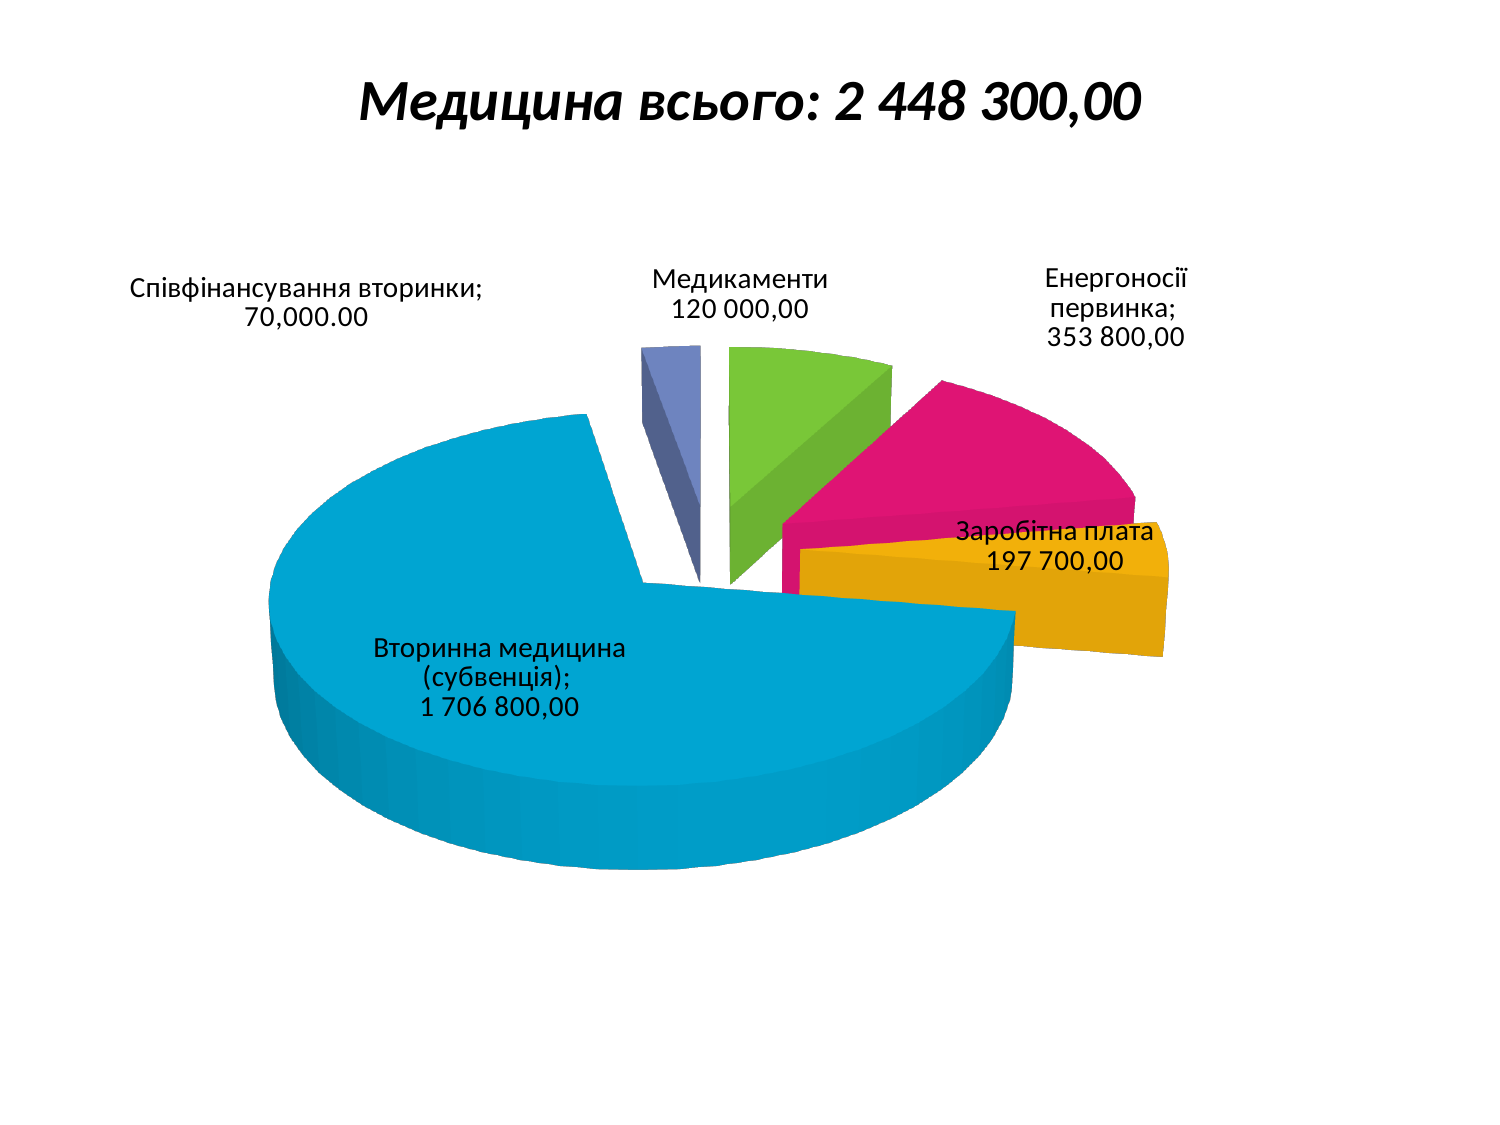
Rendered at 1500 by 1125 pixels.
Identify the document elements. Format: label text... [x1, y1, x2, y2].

chart [88, 125, 1439, 1048]
title Медицина всього: 2 448 300,00 [75, 45, 1425, 149]
